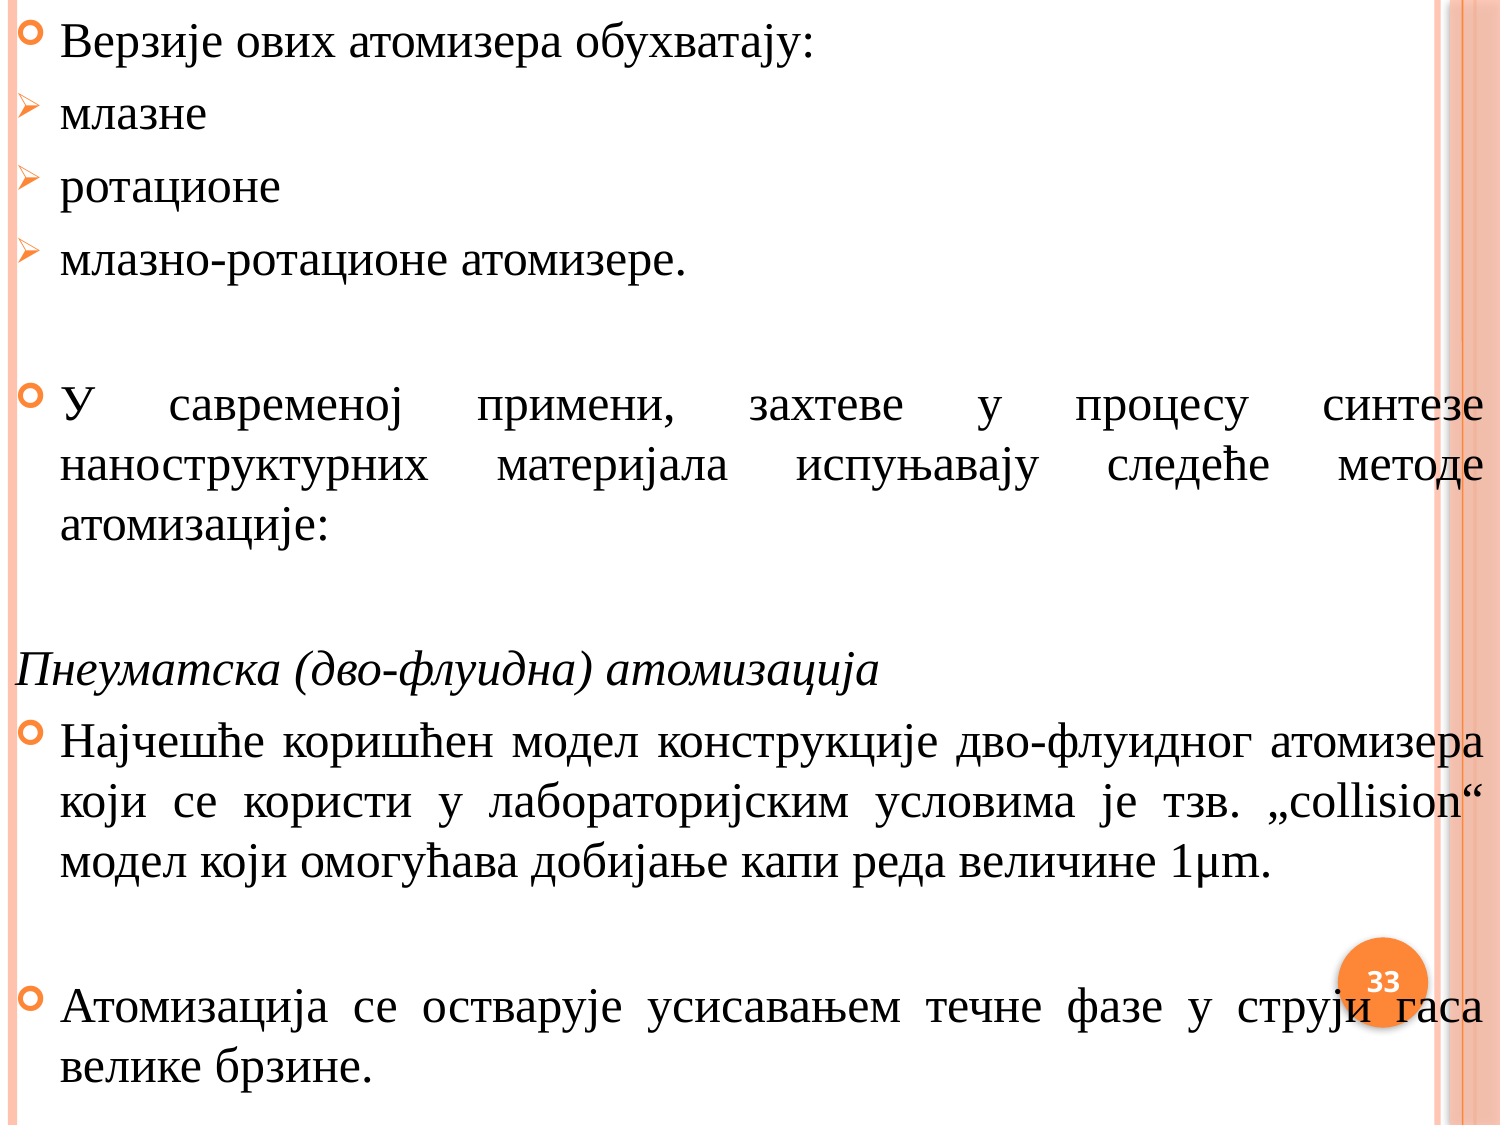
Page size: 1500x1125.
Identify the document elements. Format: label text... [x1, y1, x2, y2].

list Верзије ових атомизера обухватају: млазне ротационе млазно-ротационе атомизере. У савременој примени, захтеве у процесу синтезе наноструктурних материјала испуњавају следеће методе атомизације: Пнеуматска (дво-флуидна) атомизација Најчешће коришћен модел конструкције дво-флуидног атомизера који се користи у лабораторијским условима је тзв. „collision“ модел који омогућава добијање капи реда величине 1μm. Атомизација се остварује усисавањем течне фазе у струји гаса велике брзине. [0, 0, 1500, 1125]
slide_number 33 [1333, 940, 1434, 1026]
